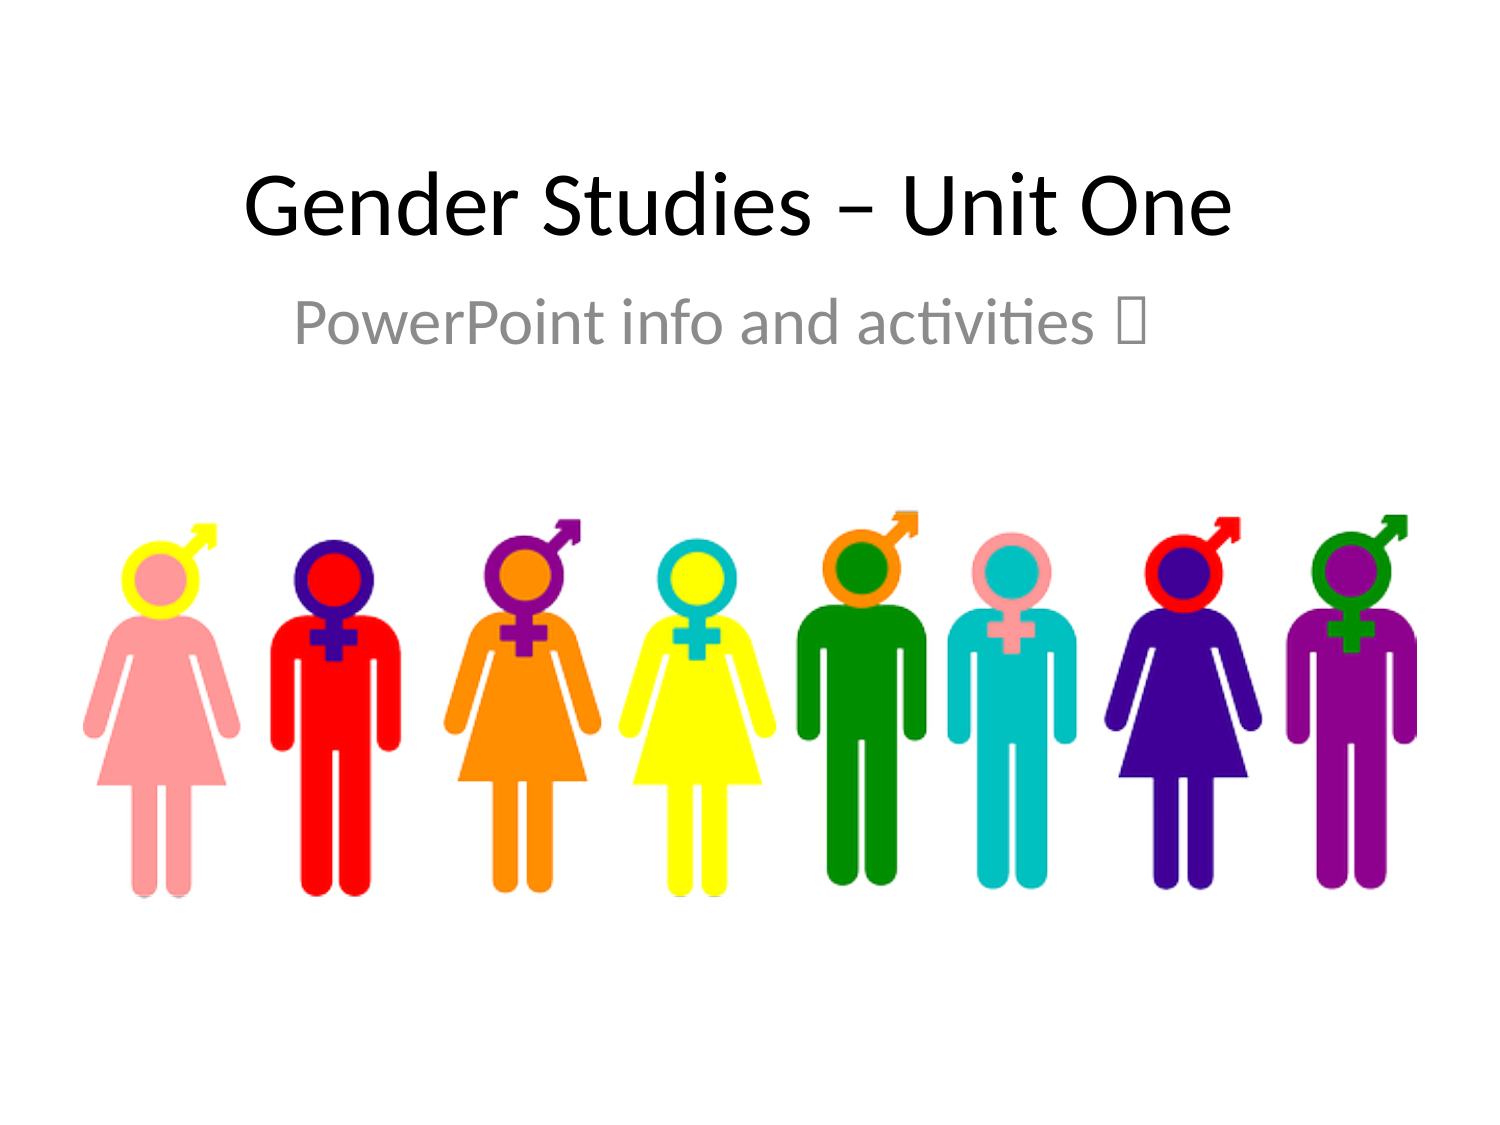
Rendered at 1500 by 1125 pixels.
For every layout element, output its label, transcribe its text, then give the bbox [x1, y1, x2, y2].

picture [83, 371, 1417, 1039]
subtitle PowerPoint info and activities  [197, 270, 1248, 370]
title Gender Studies – Unit One [112, 78, 1388, 320]
